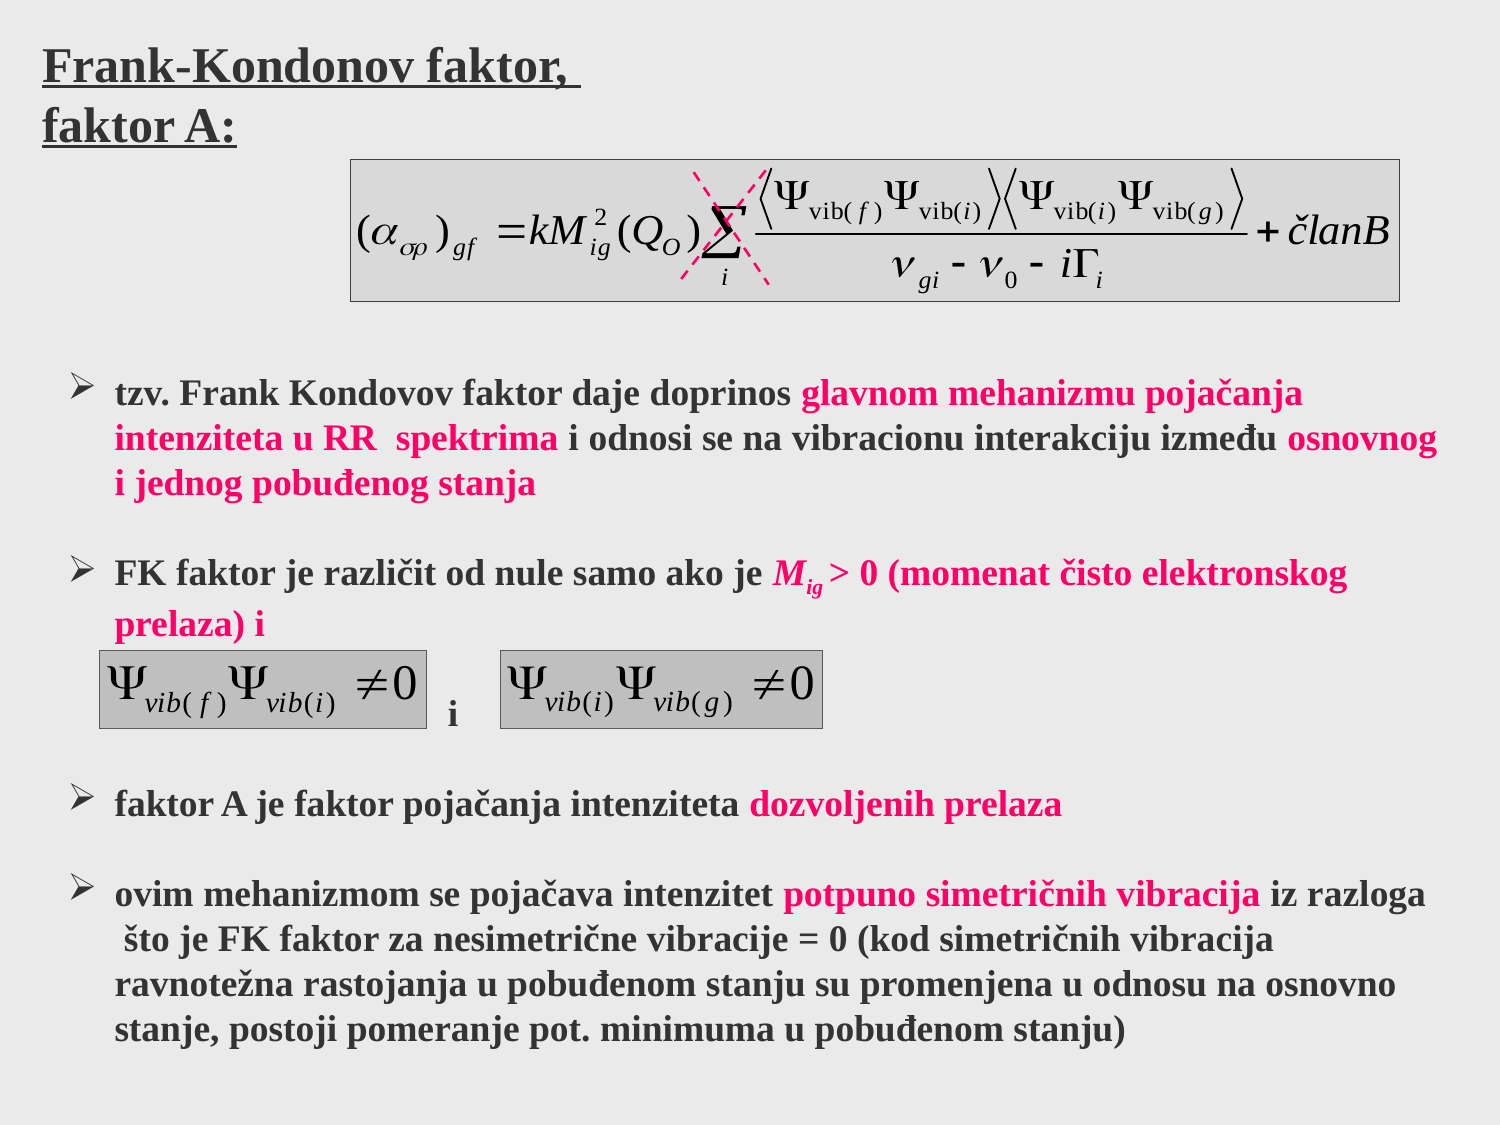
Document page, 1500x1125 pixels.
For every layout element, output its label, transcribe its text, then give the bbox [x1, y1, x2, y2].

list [349, 159, 1401, 302]
text_box tzv. Frank Kondovov faktor daje doprinos glavnom mehanizmu pojačanja intenziteta u RR spektrima i odnosi se na vibracionu interakciju između osnovnog i jednog pobuđenog stanja FK faktor je različit od nule samo ako je Mig > 0 (momenat čisto elektronskog prelaza) i i faktor A je faktor pojačanja intenziteta dozvoljenih prelaza ovim mehanizmom se pojačava intenzitet potpuno simetričnih vibracija iz razloga što je FK faktor za nesimetrične vibracije = 0 (kod simetričnih vibracija ravnotežna rastojanja u pobuđenom stanju su promenjena u odnosu na osnovno stanje, postoji pomeranje pot. minimuma u pobuđenom stanju) [53, 360, 1453, 542]
text_box tzv. Frank Kondovov faktor daje doprinos glavnom mehanizmu pojačanja intenziteta u RR spektrima i odnosi se na vibracionu interakciju između osnovnog i jednog pobuđenog stanja FK faktor je različit od nule samo ako je Mig > 0 (momenat čisto elektronskog prelaza) i i faktor A je faktor pojačanja intenziteta dozvoljenih prelaza ovim mehanizmom se pojačava intenzitet potpuno simetričnih vibracija iz razloga što je FK faktor za nesimetrične vibracije = 0 (kod simetričnih vibracija ravnotežna rastojanja u pobuđenom stanju su promenjena u odnosu na osnovno stanje, postoji pomeranje pot. minimuma u pobuđenom stanju) [53, 543, 1453, 1057]
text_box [499, 649, 823, 729]
text_box Frank-Kondonov faktor, faktor A: [27, 24, 596, 160]
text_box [99, 649, 428, 729]
